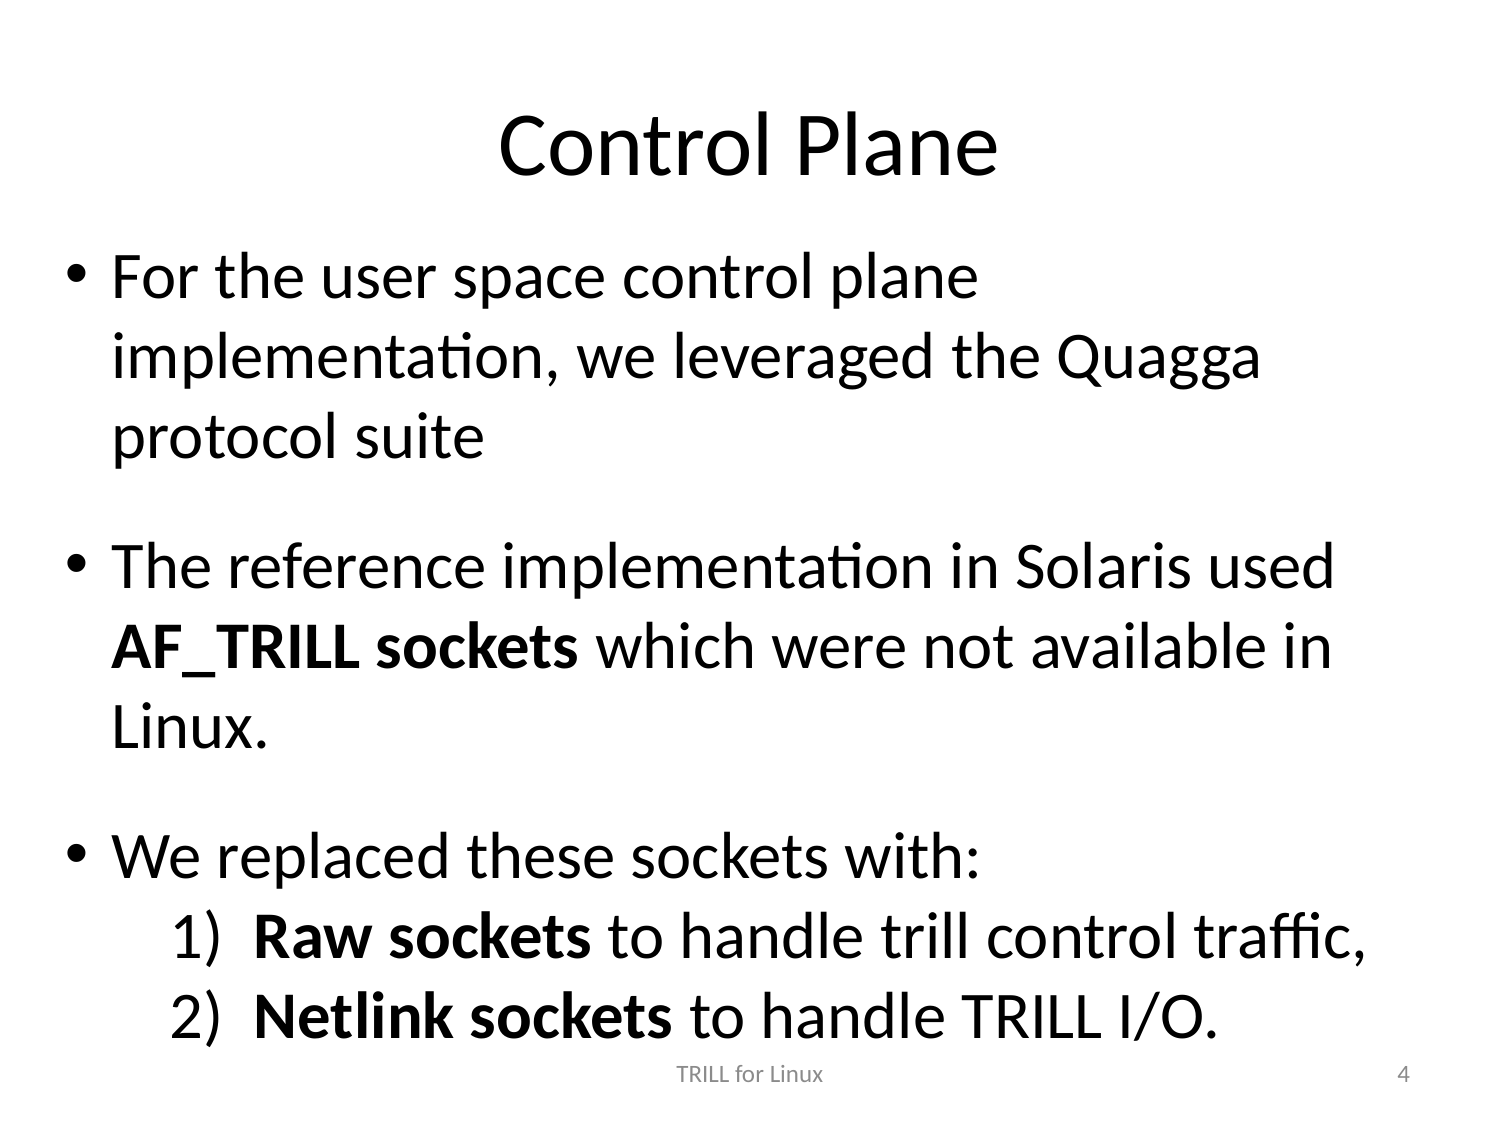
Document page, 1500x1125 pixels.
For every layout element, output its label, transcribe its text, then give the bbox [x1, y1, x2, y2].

slide_number 4 [1074, 1042, 1425, 1103]
footer TRILL for Linux [512, 1042, 988, 1103]
text_box For the user space control plane implementation, we leveraged the Quagga protocol suite The reference implementation in Solaris used AF_TRILL sockets which were not available in Linux. We replaced these sockets with: 1) Raw sockets to handle trill control traffic, 2) Netlink sockets to handle TRILL I/O. [50, 224, 1425, 1060]
title Control Plane [75, 45, 1425, 224]
